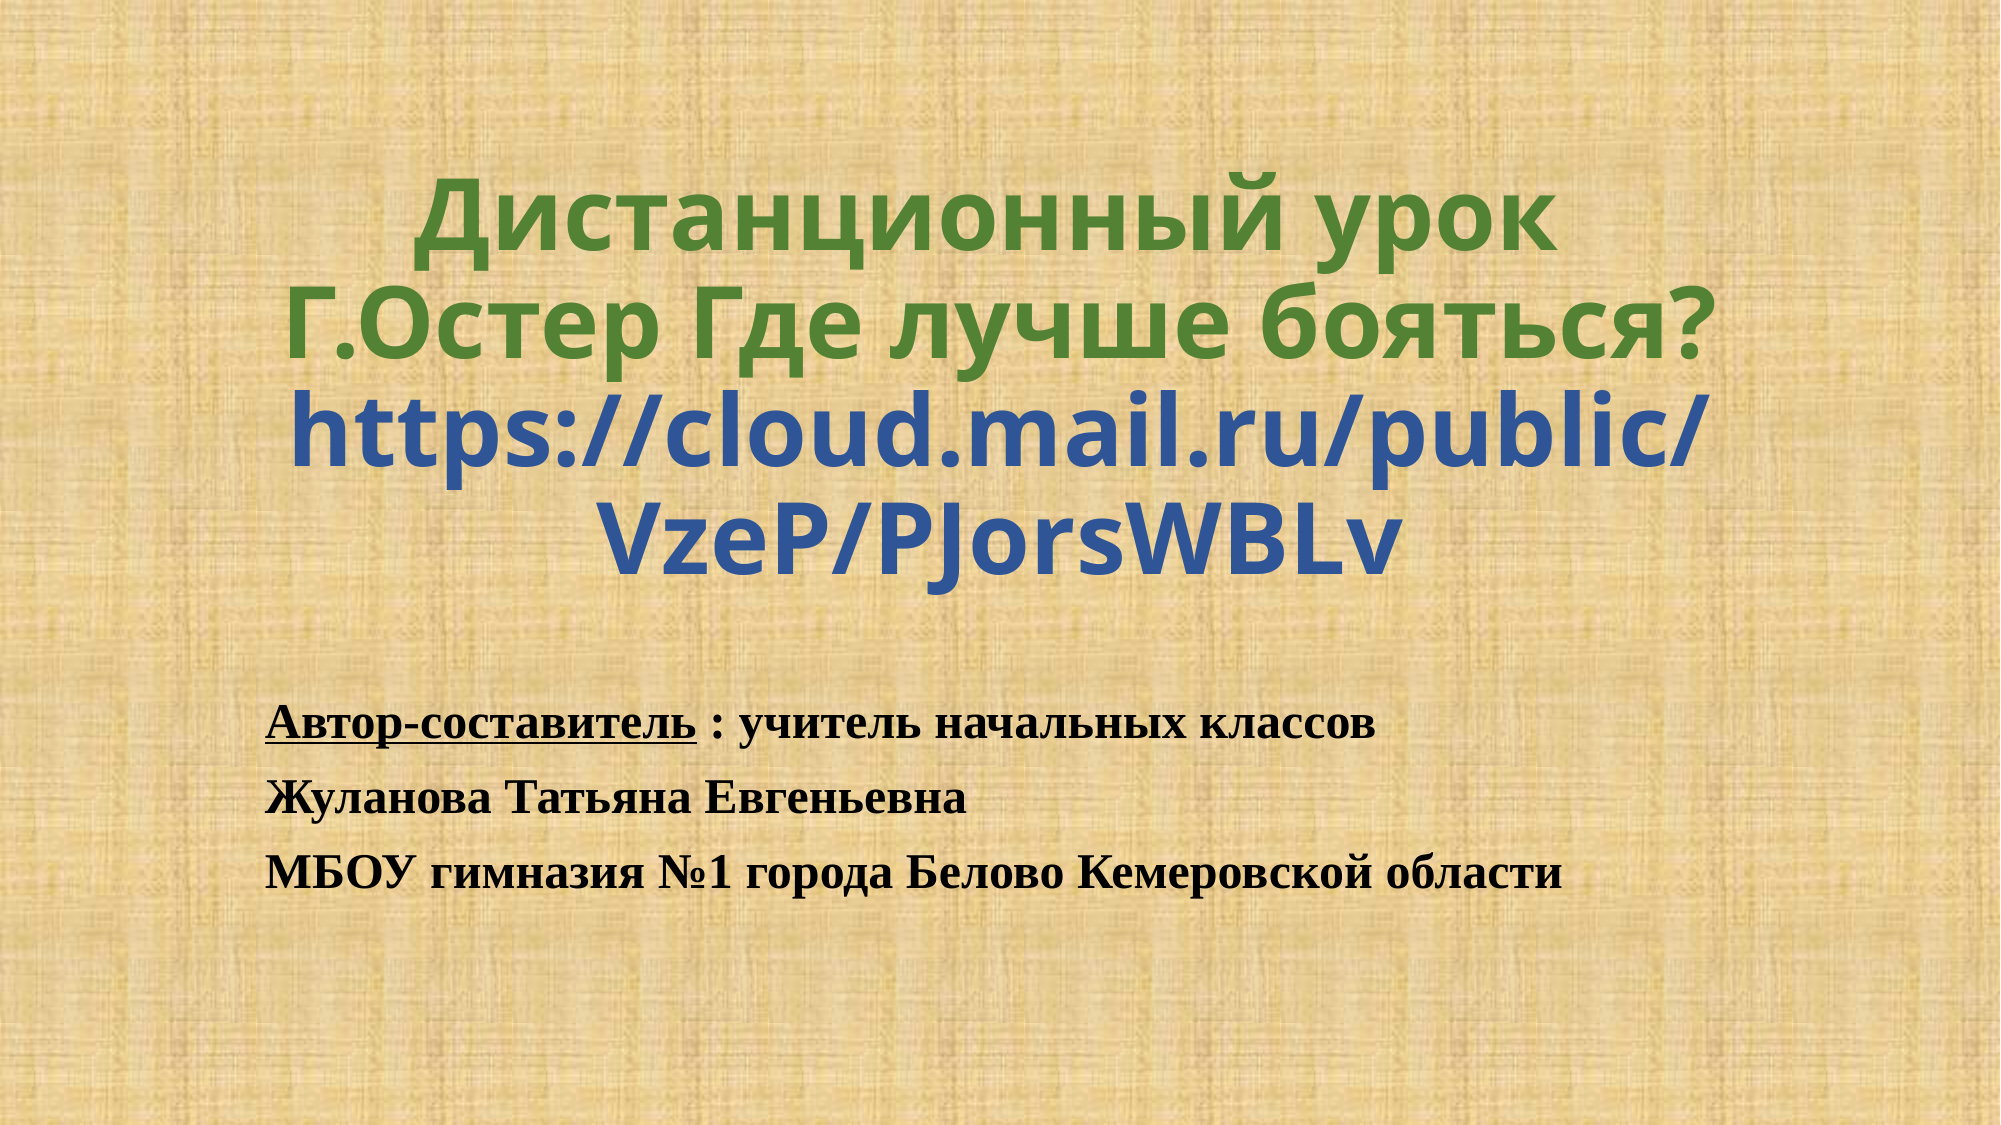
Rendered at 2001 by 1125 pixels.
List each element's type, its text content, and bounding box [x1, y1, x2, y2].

picture [0, 0, 2001, 1125]
subtitle Автор-составитель : учитель начальных классов Жуланова Татьяна Евгеньевна МБОУ гимназия №1 города Белово Кемеровской области [249, 687, 1750, 1032]
title Дистанционный урок Г.Остер Где лучше бояться? https://cloud.mail.ru/public/VzeP/PJorsWBLv [249, 155, 1750, 687]
